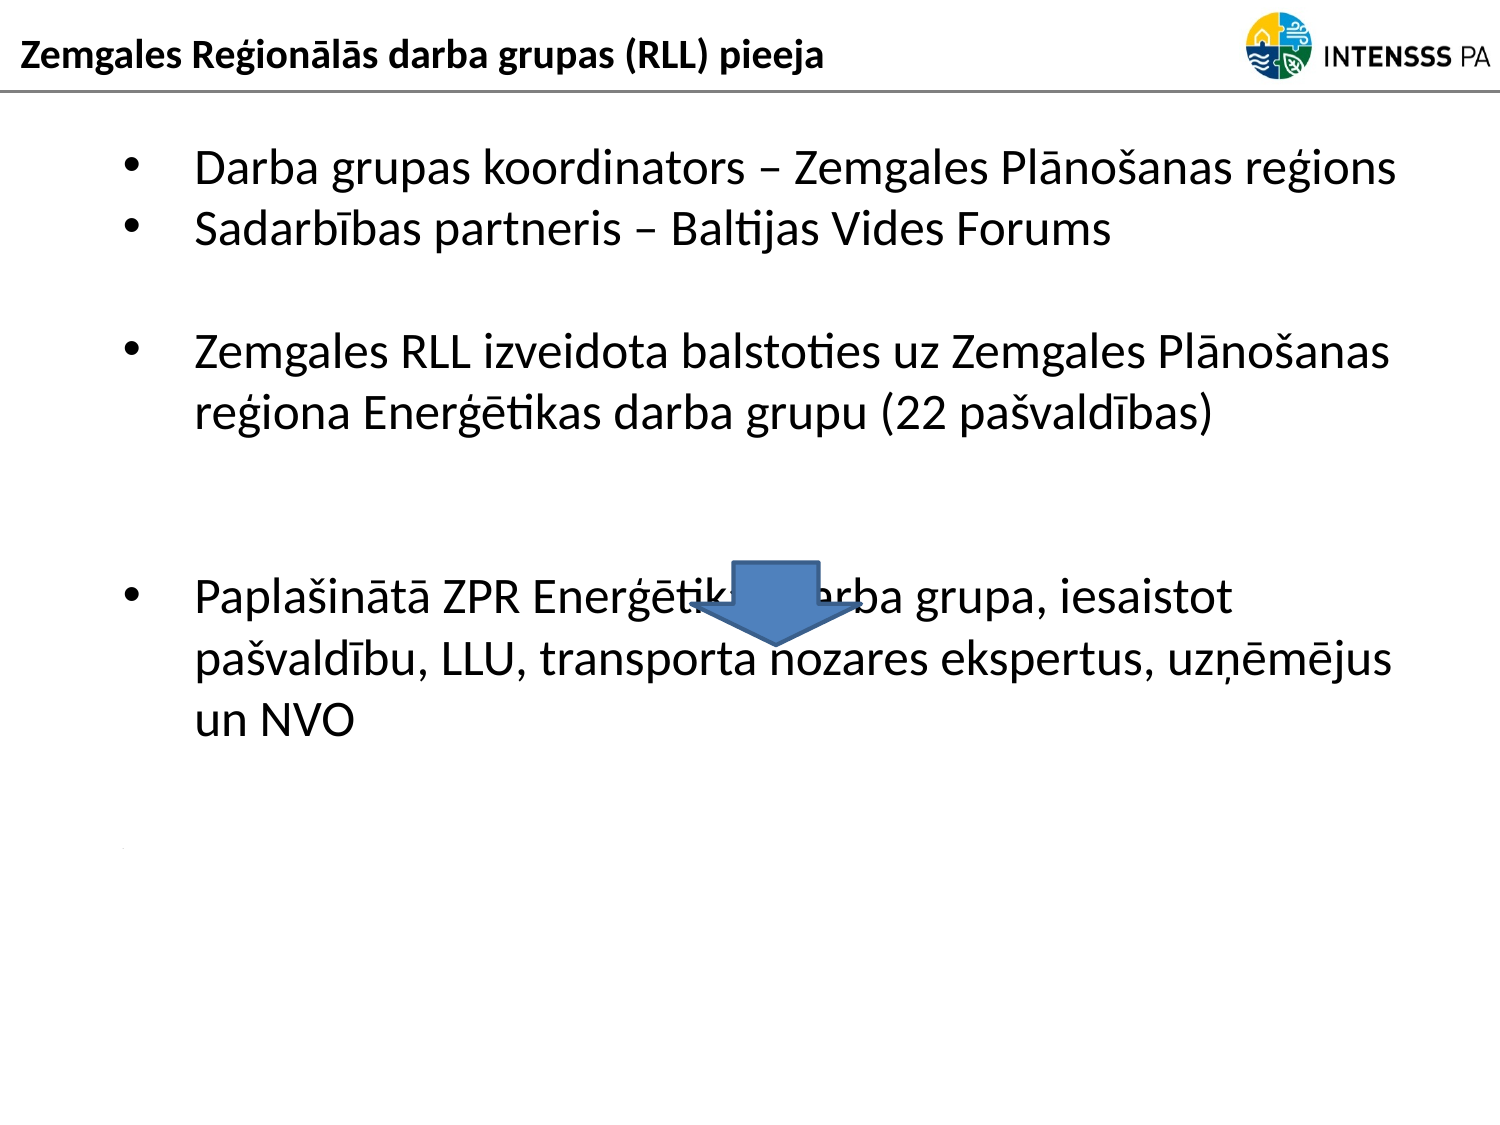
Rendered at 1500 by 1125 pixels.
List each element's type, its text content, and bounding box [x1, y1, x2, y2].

text_box Darba grupas koordinators – Zemgales Plānošanas reģions Sadarbības partneris – Baltijas Vides Forums Zemgales RLL izveidota balstoties uz Zemgales Plānošanas reģiona Enerģētikas darba grupu (22 pašvaldības) Paplašinātā ZPR Enerģētikas darba grupa, iesaistot pašvaldību, LLU, transporta nozares ekspertus, uzņēmējus un NVO [108, 125, 1420, 965]
text_box Zemgales Reģionālās darba grupas (RLL) pieeja [5, 19, 892, 84]
text_box [688, 560, 864, 648]
picture [1239, 7, 1495, 85]
